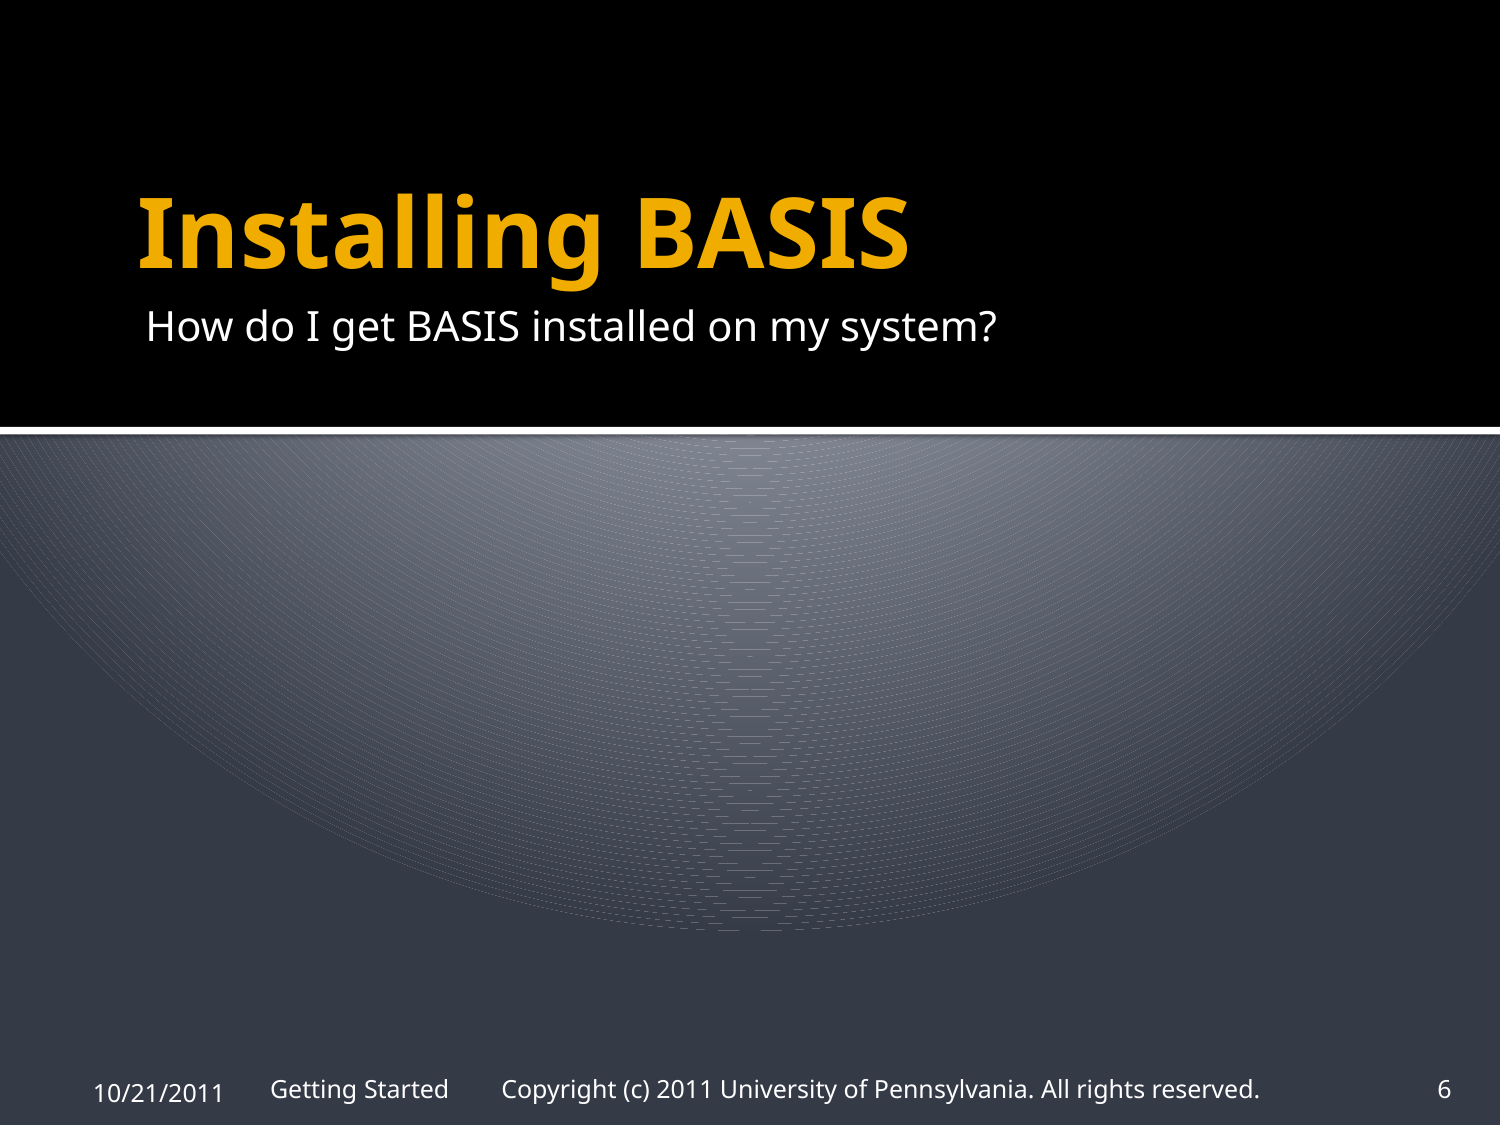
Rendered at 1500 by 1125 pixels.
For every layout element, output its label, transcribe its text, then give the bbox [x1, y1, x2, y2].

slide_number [75, 1062, 238, 1108]
footer Getting Started Copyright (c) 2011 University of Pennsylvania. All rights reserved. [262, 1062, 1337, 1108]
list How do I get BASIS installed on my system? [121, 299, 1438, 413]
title Installing BASIS [123, 19, 1438, 288]
slide_number 6 [1345, 1062, 1467, 1108]
